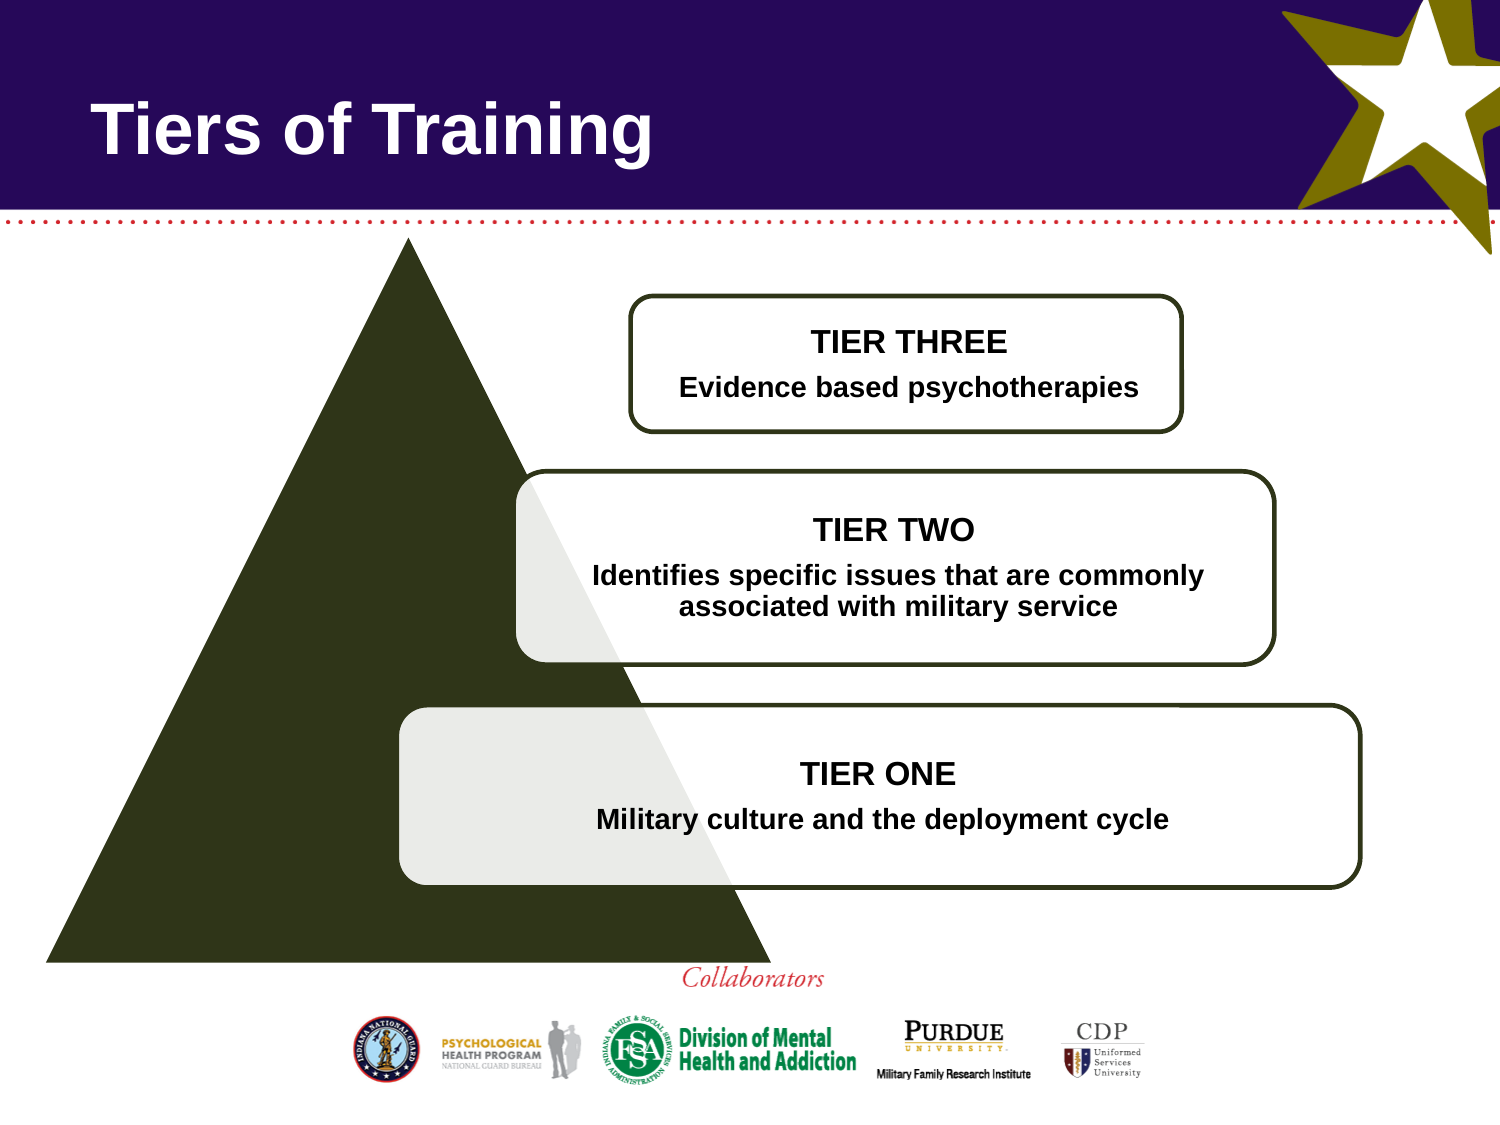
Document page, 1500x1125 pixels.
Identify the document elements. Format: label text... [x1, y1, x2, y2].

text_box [24, 237, 1401, 963]
title Tiers of Training [75, 37, 1313, 213]
picture [0, 0, 1500, 1125]
